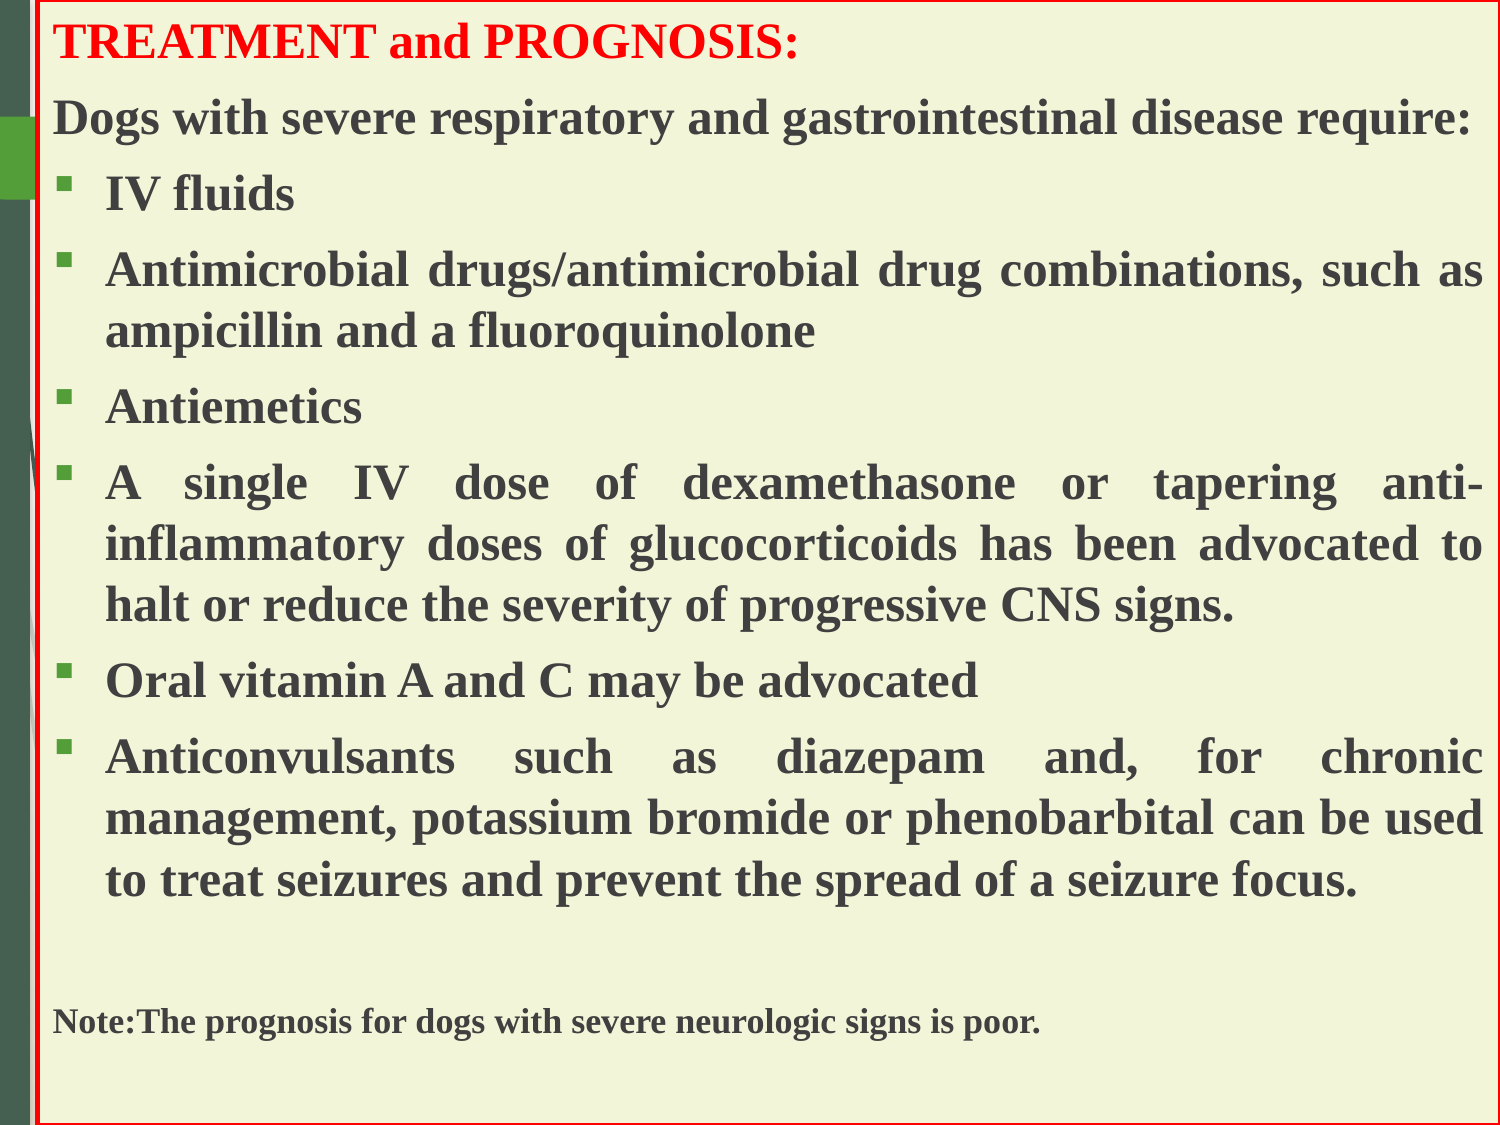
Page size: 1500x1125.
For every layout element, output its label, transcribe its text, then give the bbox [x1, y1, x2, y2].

list TREATMENT and PROGNOSIS: Dogs with severe respiratory and gastrointestinal disease require: IV fluids Antimicrobial drugs/antimicrobial drug combinations, such as ampicillin and a fluoroquinolone Antiemetics A single IV dose of dexamethasone or tapering anti-inflammatory doses of glucocorticoids has been advocated to halt or reduce the severity of progressive CNS signs. Oral vitamin A and C may be advocated Anticonvulsants such as diazepam and, for chronic management, potassium bromide or phenobarbital can be used to treat seizures and prevent the spread of a seizure focus. Note:The prognosis for dogs with severe neurologic signs is poor. [37, 0, 1500, 1125]
